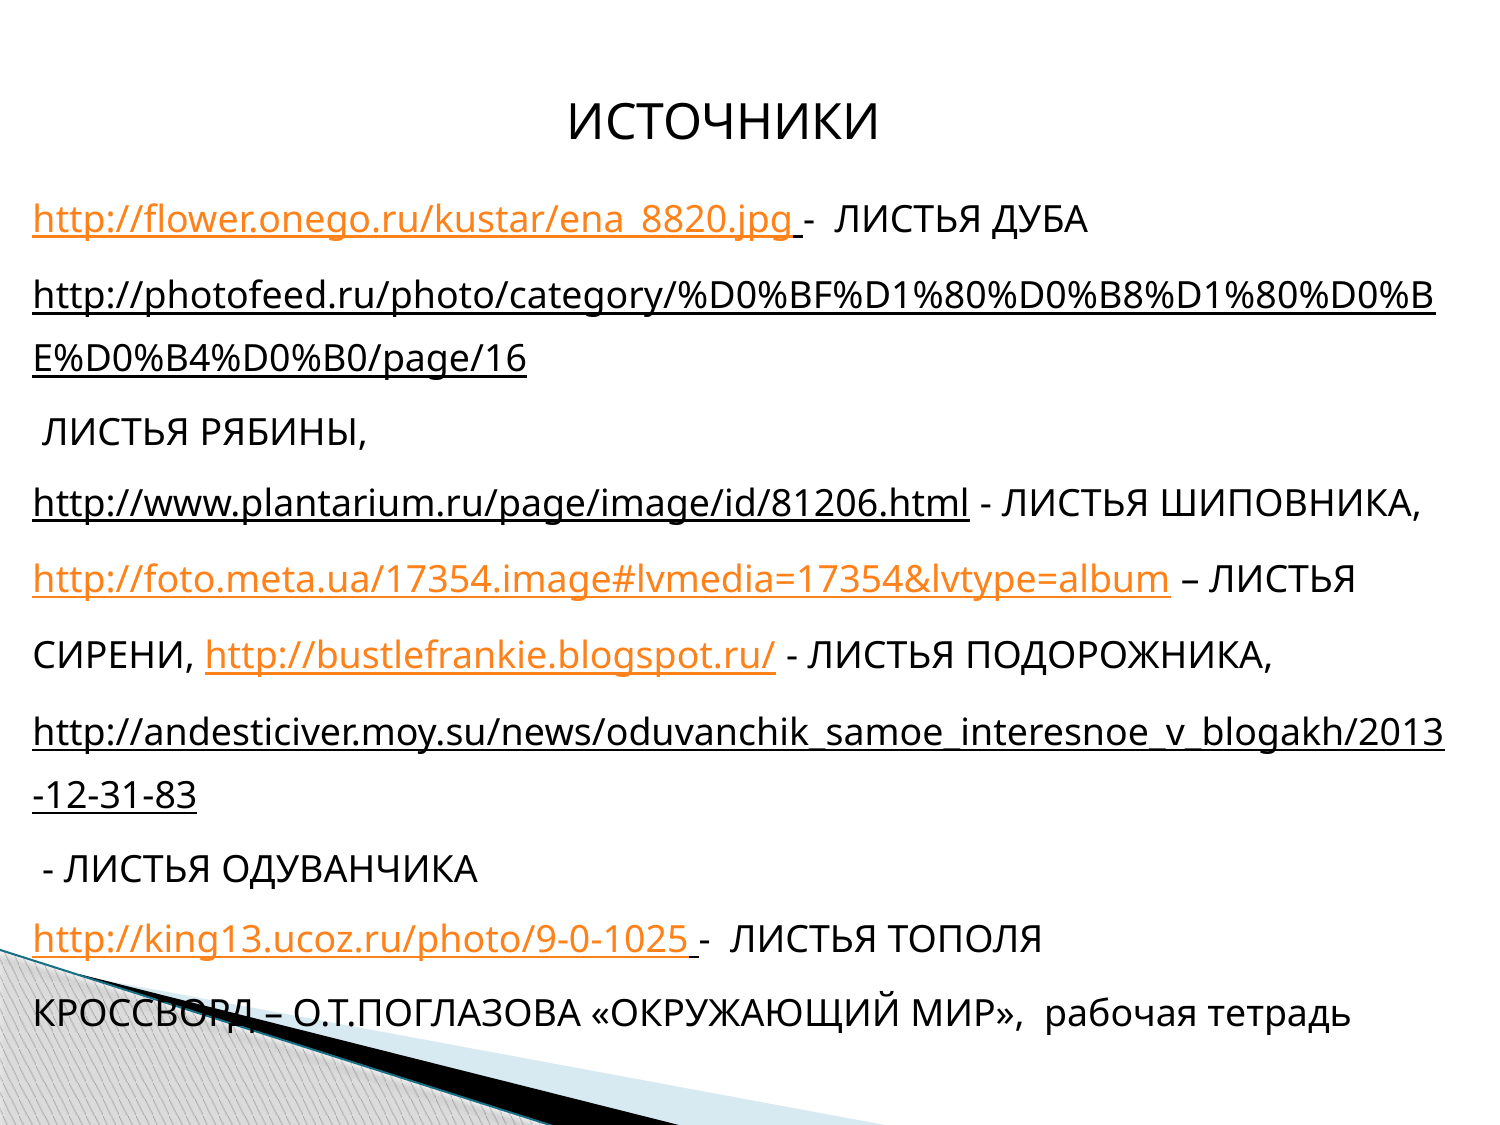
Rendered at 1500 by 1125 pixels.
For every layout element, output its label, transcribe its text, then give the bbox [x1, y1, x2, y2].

text_box ИСТОЧНИКИ [552, 81, 897, 157]
text_box http://flower.onego.ru/kustar/ena_8820.jpg - ЛИСТЬЯ ДУБА http://photofeed.ru/photo/category/%D0%BF%D1%80%D0%B8%D1%80%D0%BE%D0%B4%D0%B0/page/16 ЛИСТЬЯ РЯБИНЫ, http://www.plantarium.ru/page/image/id/81206.html - ЛИСТЬЯ ШИПОВНИКА, http://foto.meta.ua/17354.image#lvmedia=17354&lvtype=album – ЛИСТЬЯ СИРЕНИ, http://bustlefrankie.blogspot.ru/ - ЛИСТЬЯ ПОДОРОЖНИКА, http://andesticiver.moy.su/news/oduvanchik_samoe_interesnoe_v_blogakh/2013-12-31-83 - ЛИСТЬЯ ОДУВАНЧИКА http://king13.ucoz.ru/photo/9-0-1025 - ЛИСТЬЯ ТОПОЛЯ КРОССВОРД – О.Т.ПОГЛАЗОВА «ОКРУЖАЮЩИЙ МИР», рабочая тетрадь [17, 161, 1471, 1050]
